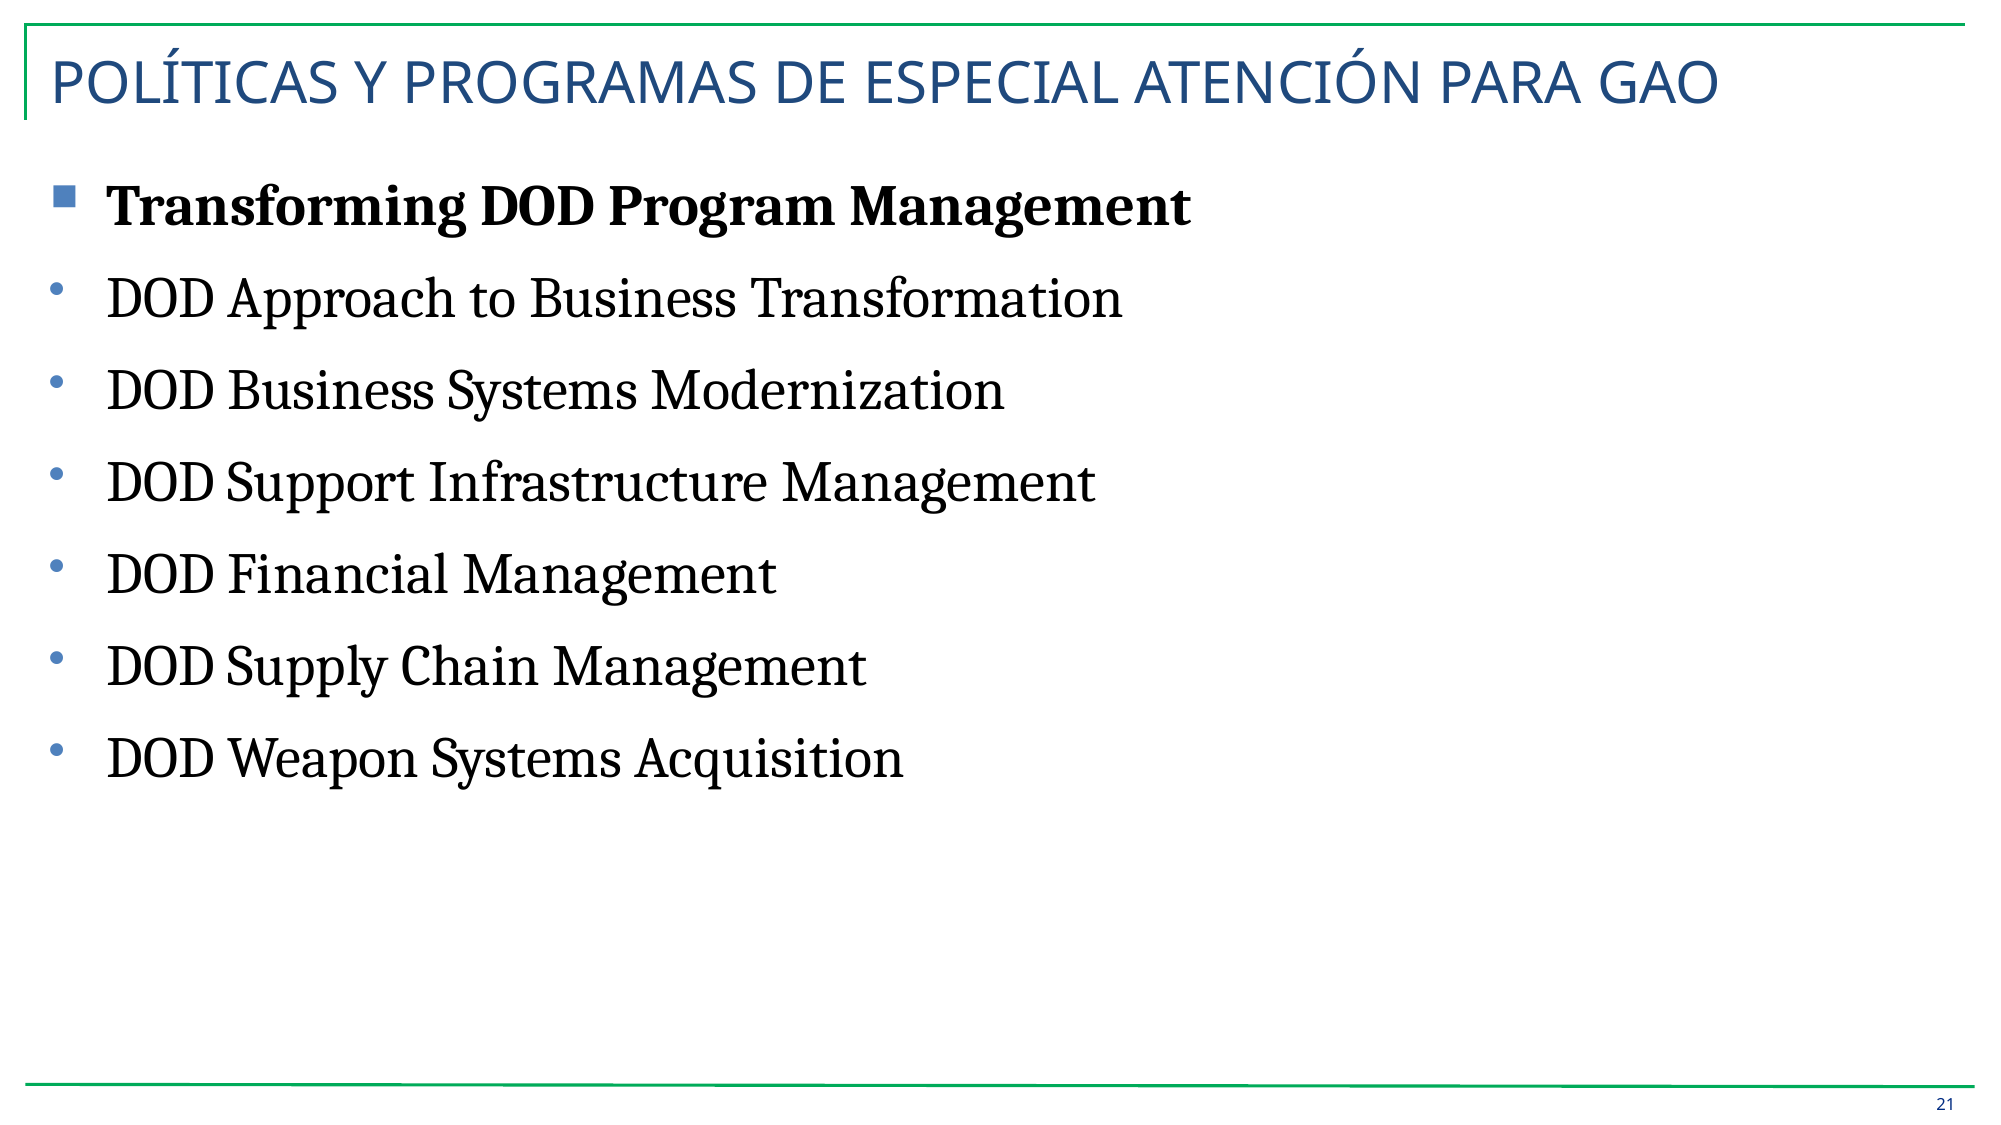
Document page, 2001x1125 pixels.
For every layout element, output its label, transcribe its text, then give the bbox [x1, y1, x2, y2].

slide_number 21 [1507, 1071, 1975, 1125]
list Transforming DOD Program Management DOD Approach to Business Transformation DOD Business Systems Modernization DOD Support Infrastructure Management DOD Financial Management DOD Supply Chain Management DOD Weapon Systems Acquisition [35, 148, 1946, 1065]
title POLÍTICAS Y PROGRAMAS DE ESPECIAL ATENCIÓN PARA GAO [35, 37, 1956, 128]
